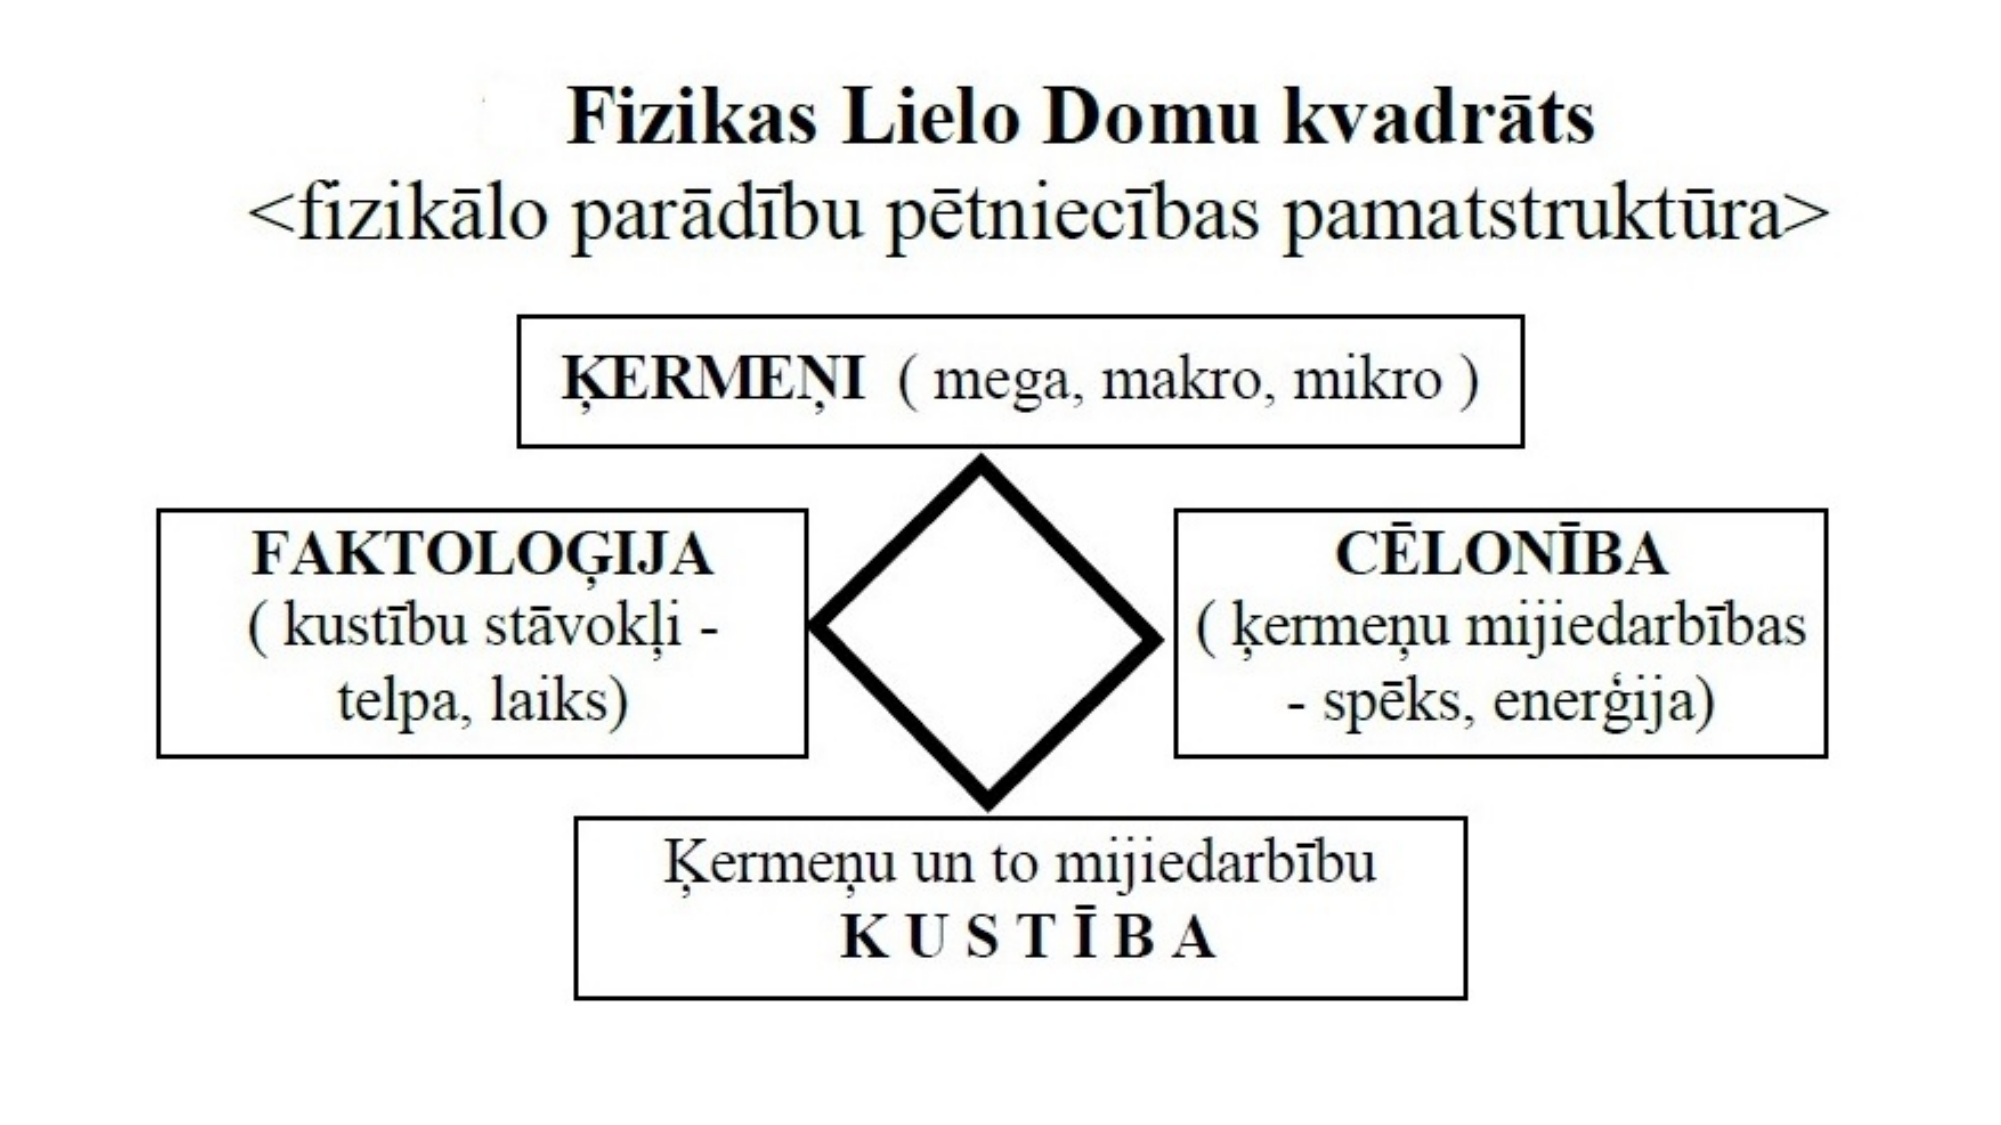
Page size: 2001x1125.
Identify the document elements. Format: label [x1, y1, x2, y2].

picture [125, 39, 1877, 1072]
